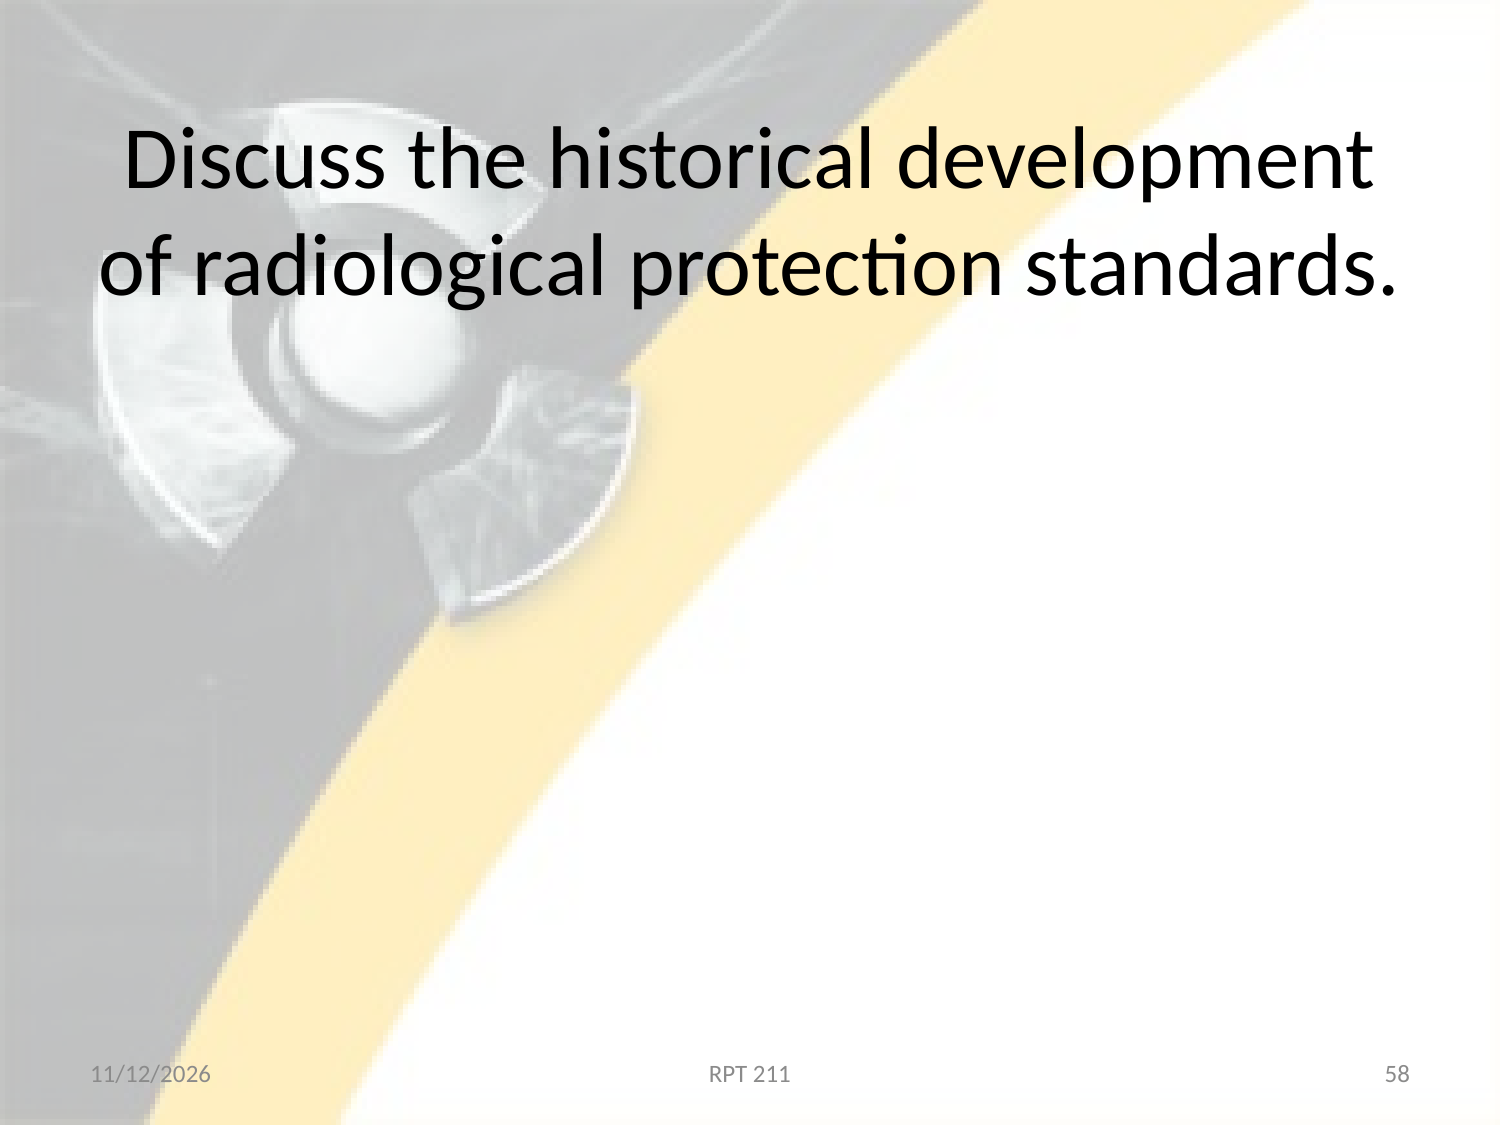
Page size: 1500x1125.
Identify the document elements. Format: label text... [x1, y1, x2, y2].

title Discuss the historical development of radiological protection standards. [75, 45, 1425, 475]
footer RPT 211 [512, 1042, 988, 1103]
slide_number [75, 1042, 425, 1103]
slide_number 58 [1074, 1042, 1425, 1103]
